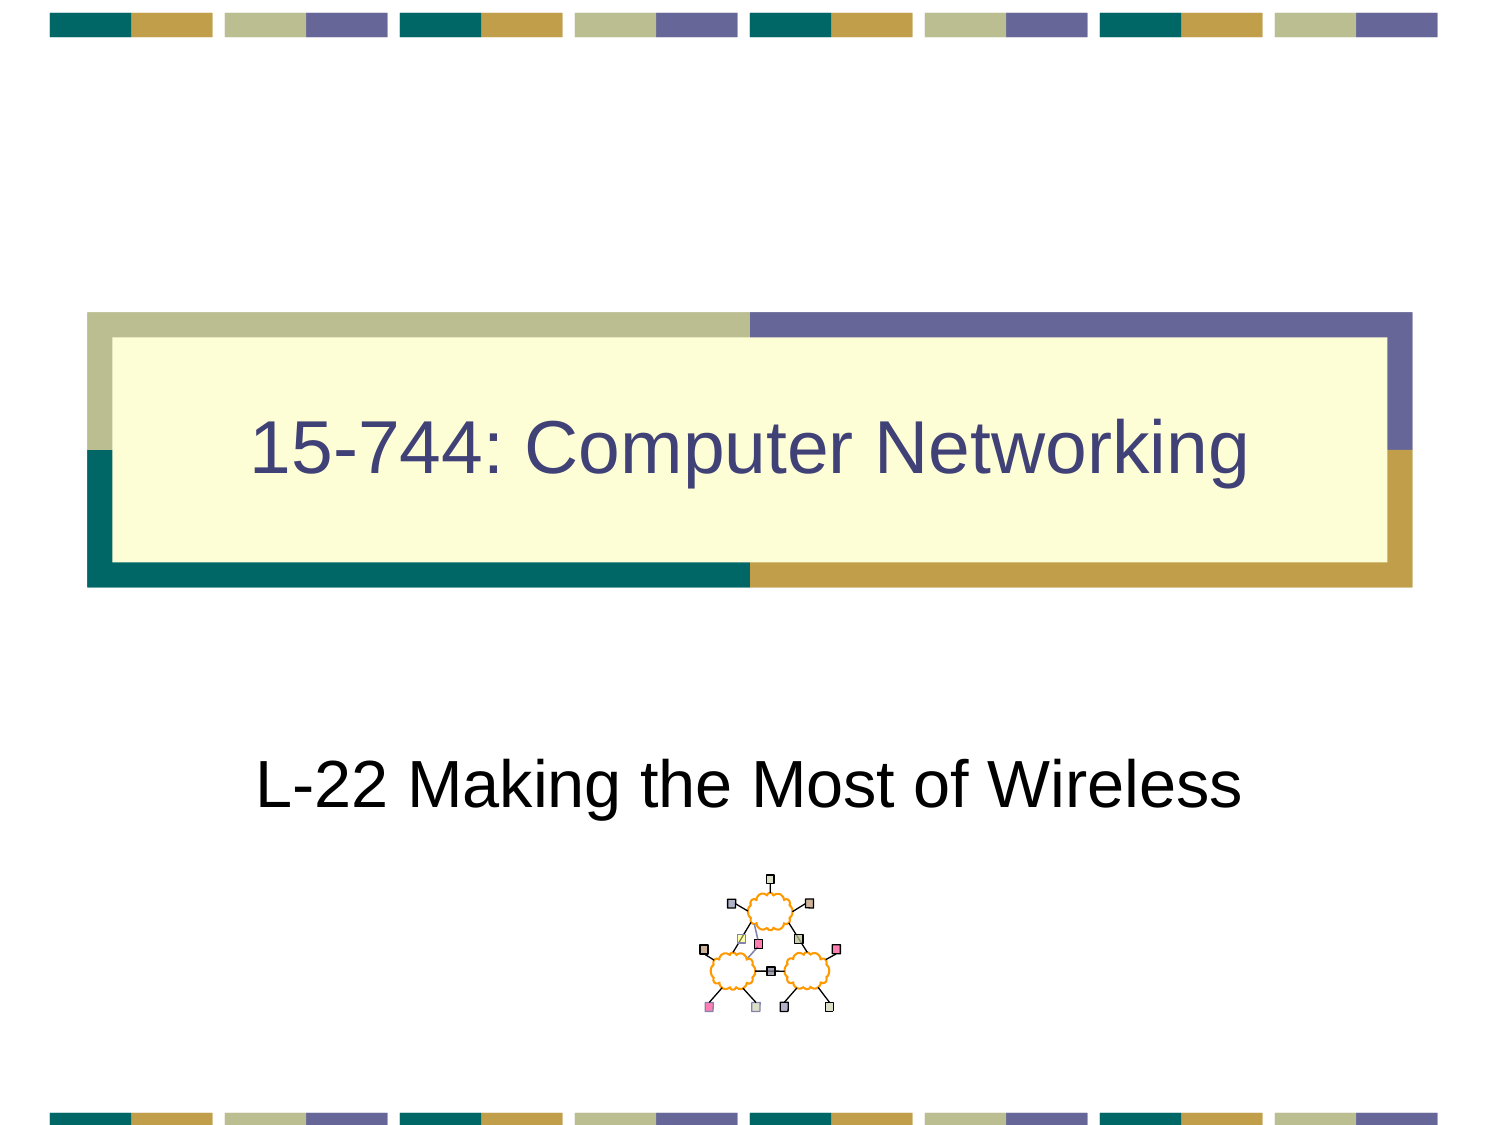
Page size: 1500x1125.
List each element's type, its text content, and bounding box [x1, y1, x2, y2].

subtitle L-22 Making the Most of Wireless [225, 637, 1275, 925]
title 15-744: Computer Networking [112, 350, 1388, 538]
